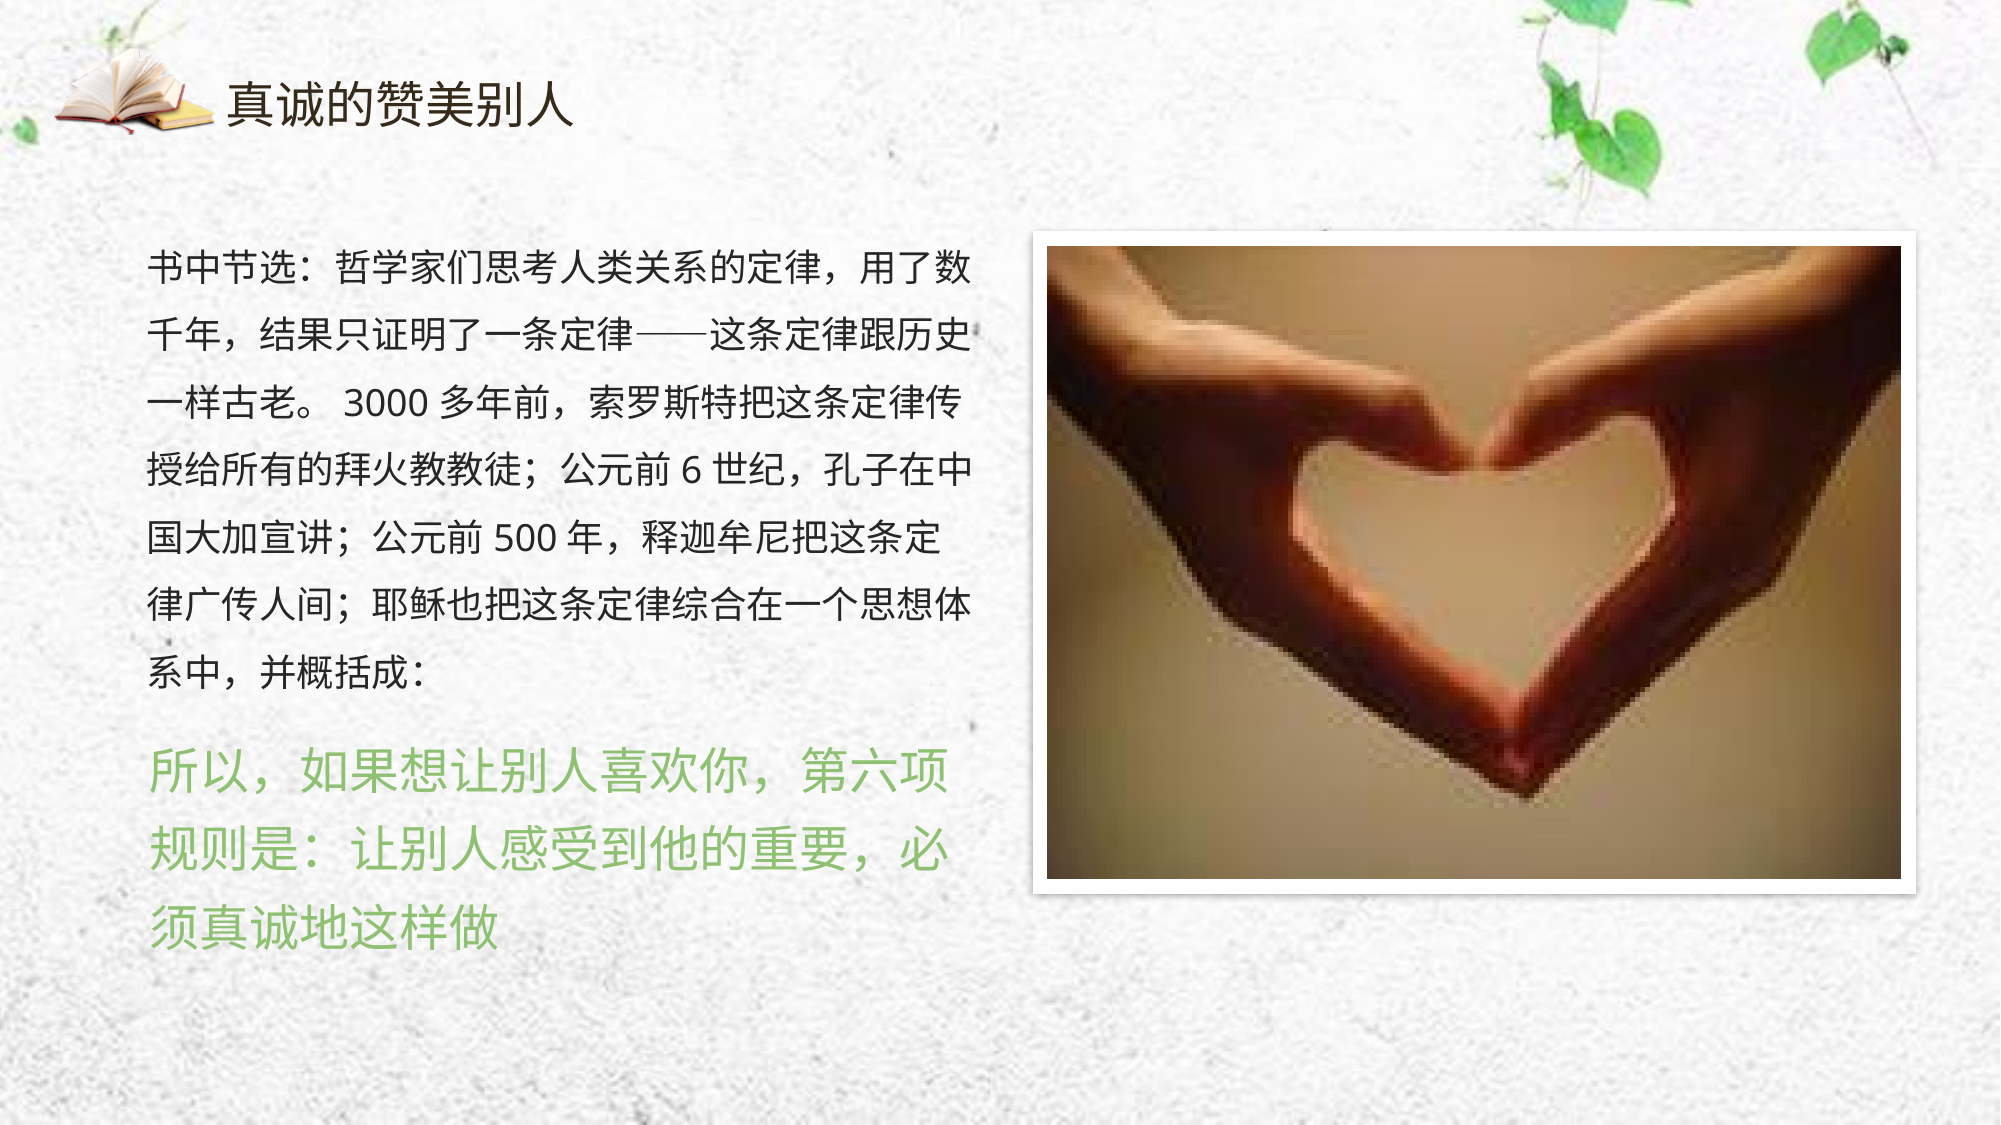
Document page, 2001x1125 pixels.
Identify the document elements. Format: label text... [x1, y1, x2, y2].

picture [0, 0, 2000, 1125]
text_box 真诚的赞美别人 [210, 66, 1068, 159]
text_box 所以，如果想让别人喜欢你，第六项规则是：让别人感受到他的重要，必须真诚地这样做 [135, 714, 989, 964]
text_box 书中节选：哲学家们思考人类关系的定律，用了数千年，结果只证明了一条定律——这条定律跟历史一样古老。3000多年前，索罗斯特把这条定律传授给所有的拜火教教徒；公元前6世纪，孔子在中国大加宣讲；公元前500年，释迦牟尼把这条定律广传人间；耶稣也把这条定律综合在一个思想体系中，并概括成： [132, 213, 989, 701]
